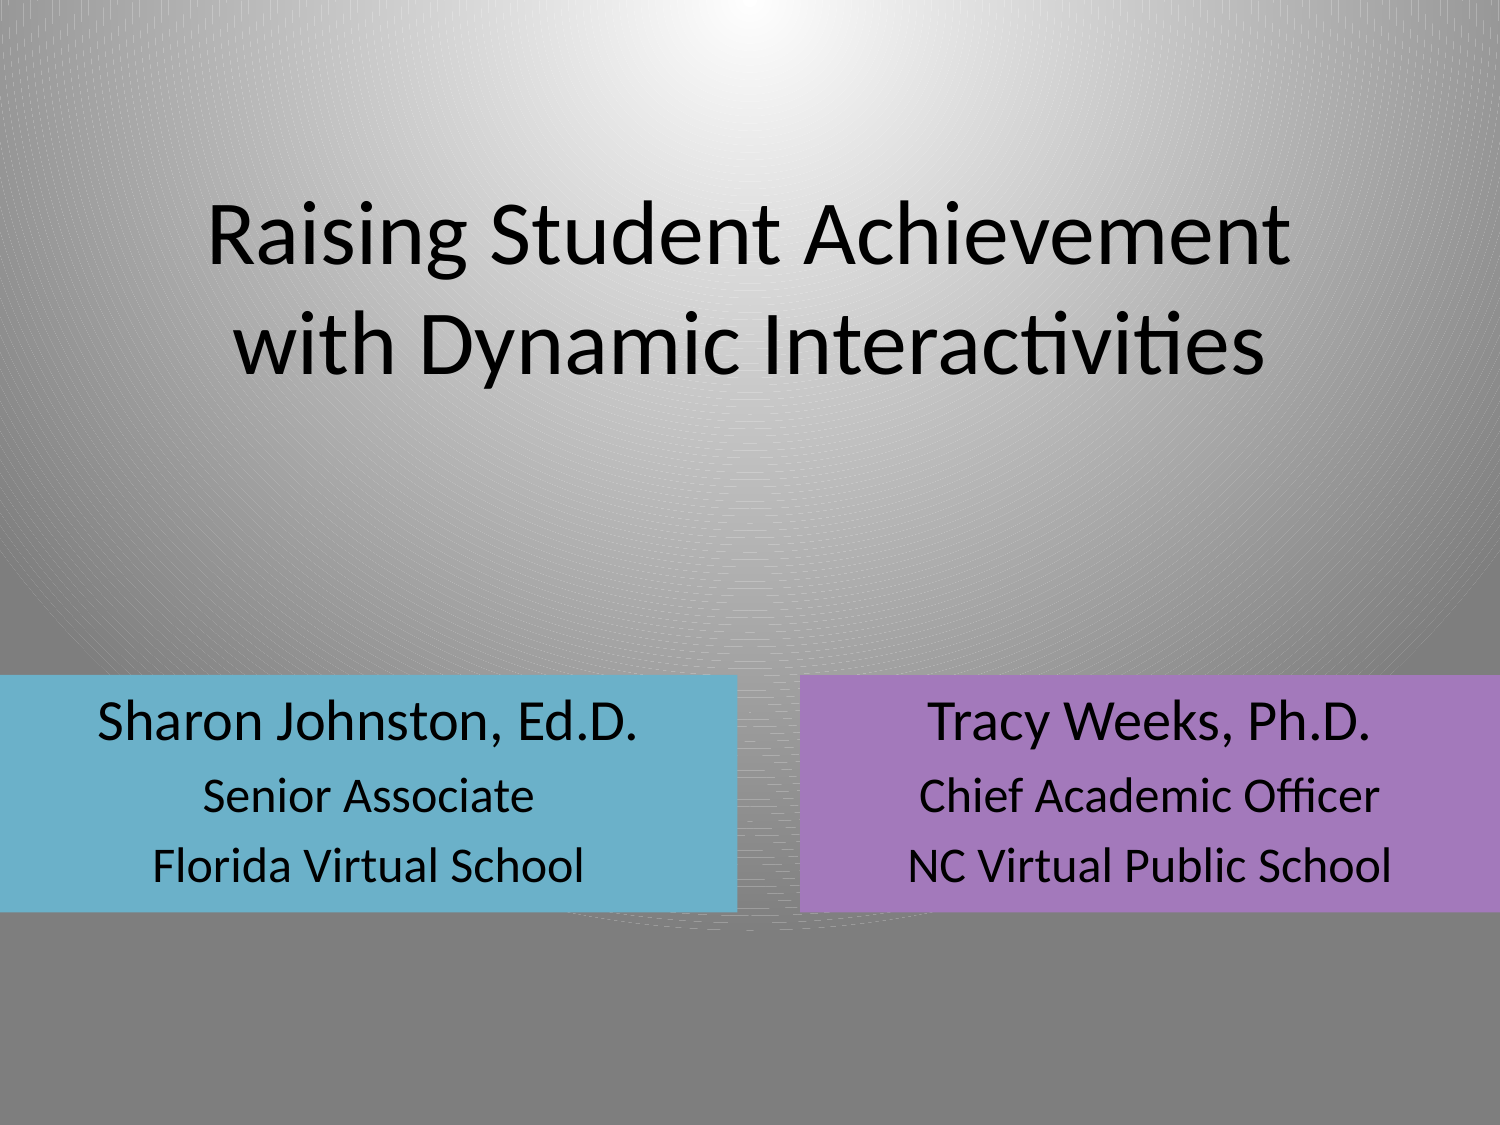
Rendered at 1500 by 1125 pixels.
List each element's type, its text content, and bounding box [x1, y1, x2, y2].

subtitle Tracy Weeks, Ph.D. Chief Academic Officer NC Virtual Public School [800, 675, 1500, 913]
title Raising Student Achievement with Dynamic Interactivities [112, 162, 1388, 404]
text_box Sharon Johnston, Ed.D. Senior Associate Florida Virtual School [0, 674, 738, 913]
